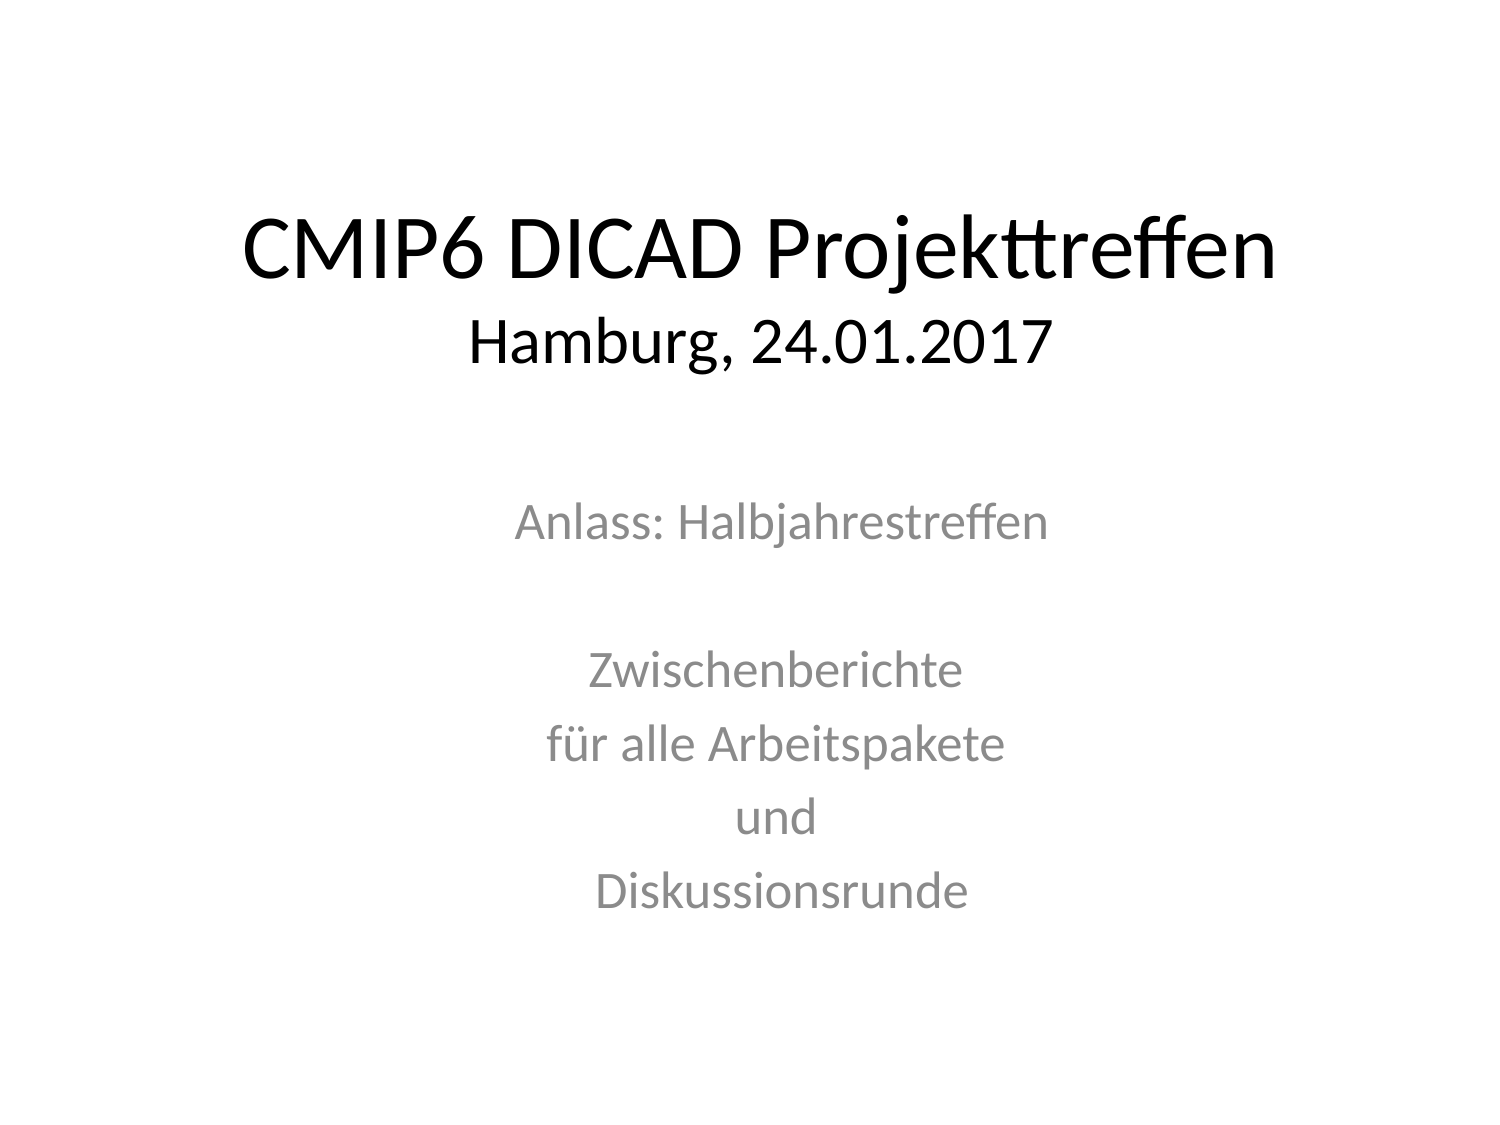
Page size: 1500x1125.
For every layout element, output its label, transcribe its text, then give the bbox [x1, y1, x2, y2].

subtitle Anlass: Halbjahrestreffen Zwischenberichte für alle Arbeitspakete und Diskussionsrunde [218, 479, 1346, 929]
title CMIP6 DICAD Projekttreffen Hamburg, 24.01.2017 [123, 160, 1399, 402]
